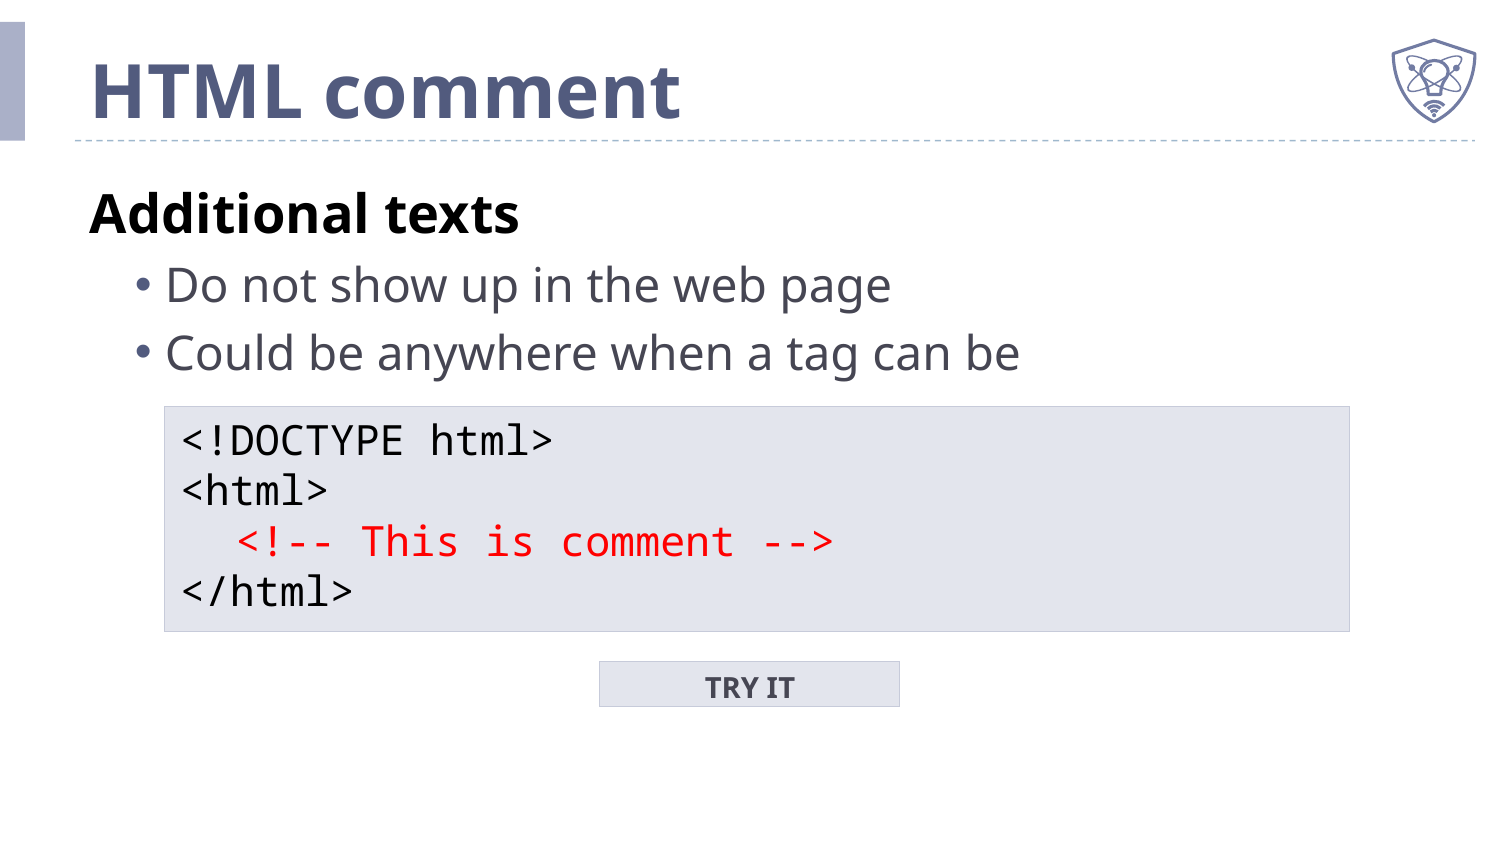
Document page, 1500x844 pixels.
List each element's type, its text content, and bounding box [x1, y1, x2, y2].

text_box <!DOCTYPE html> <html> <!-- This is comment --> </html> [164, 406, 1350, 632]
text_box TRY IT [599, 661, 900, 707]
title HTML comment [75, 18, 1475, 141]
list Additional texts Do not show up in the web page Could be anywhere when a tag can be [75, 171, 1475, 835]
